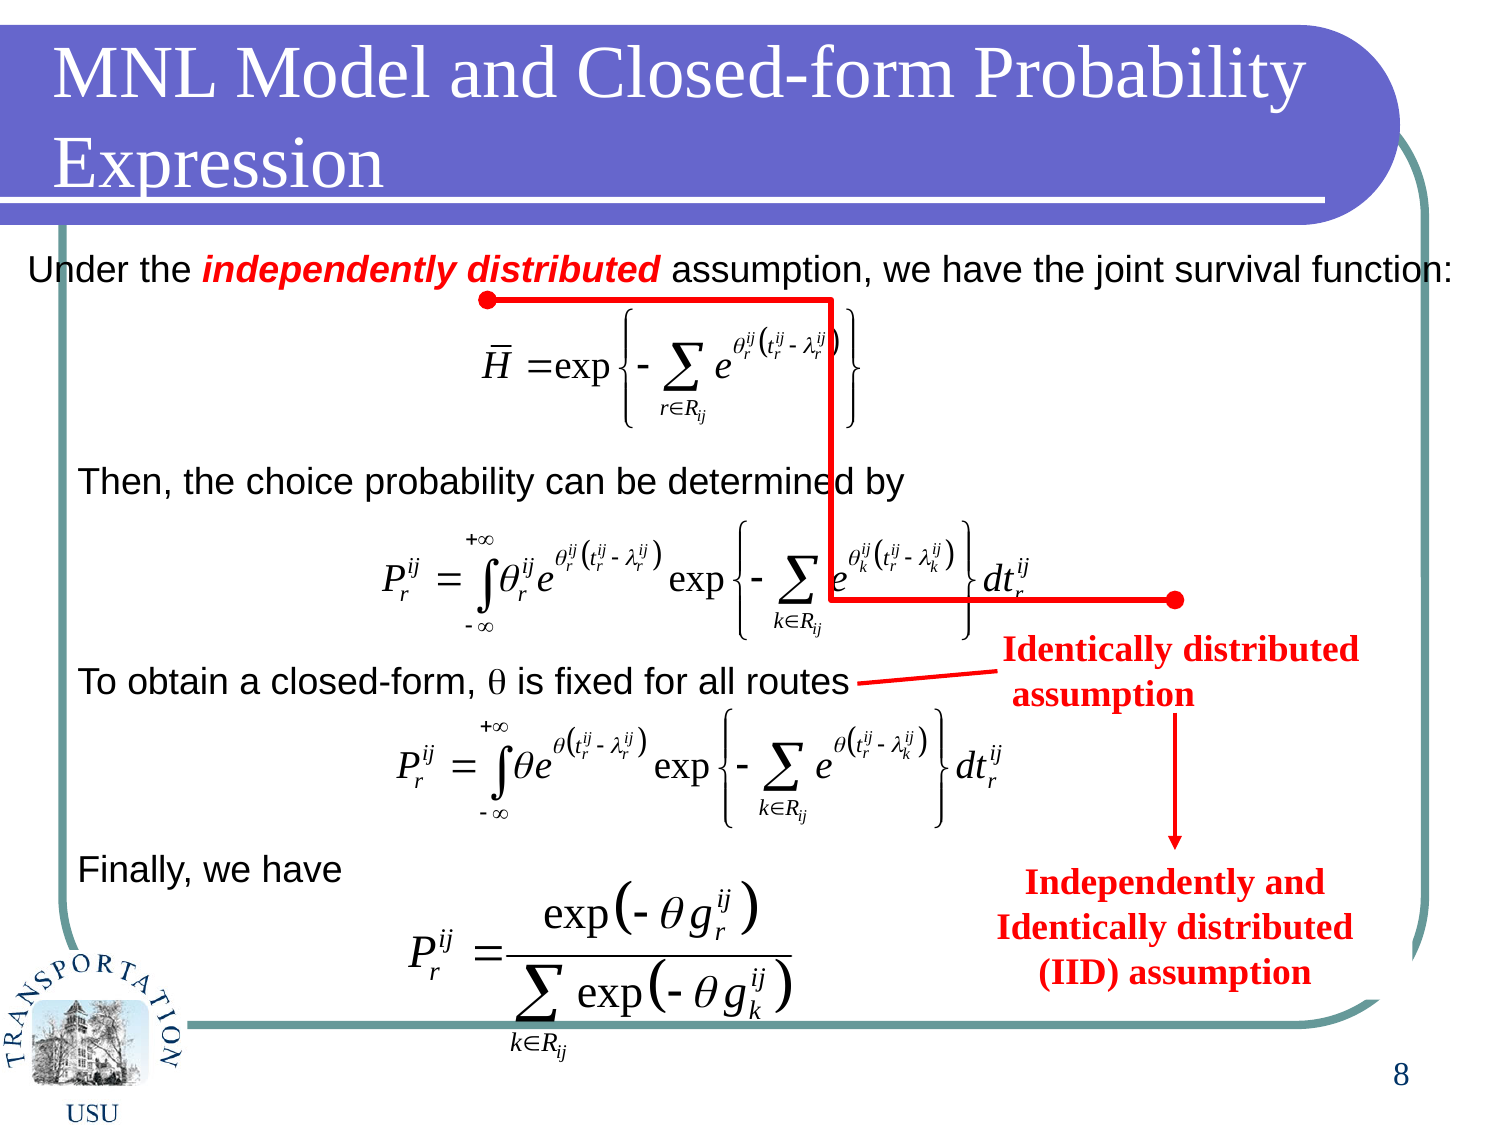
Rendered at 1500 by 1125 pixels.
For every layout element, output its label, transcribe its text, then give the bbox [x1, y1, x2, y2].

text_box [474, 299, 486, 438]
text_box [487, 299, 1176, 601]
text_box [374, 512, 1041, 651]
text_box To obtain a closed-form,  is fixed for all routes [62, 649, 988, 710]
title MNL Model and Closed-form Probability Expression [37, 37, 1351, 188]
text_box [389, 699, 1013, 838]
picture [0, 950, 188, 1125]
text_box Then, the choice probability can be determined by [62, 449, 482, 510]
text_box Under the independently distributed assumption, we have the joint survival function: [12, 237, 1488, 298]
text_box Independently and Identically distributed (IID) assumption [937, 849, 1413, 1000]
text_box Finally, we have [62, 837, 1000, 898]
text_box Identically distributed assumption [857, 613, 1388, 725]
slide_number 8 [1174, 1024, 1426, 1101]
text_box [399, 874, 802, 1073]
